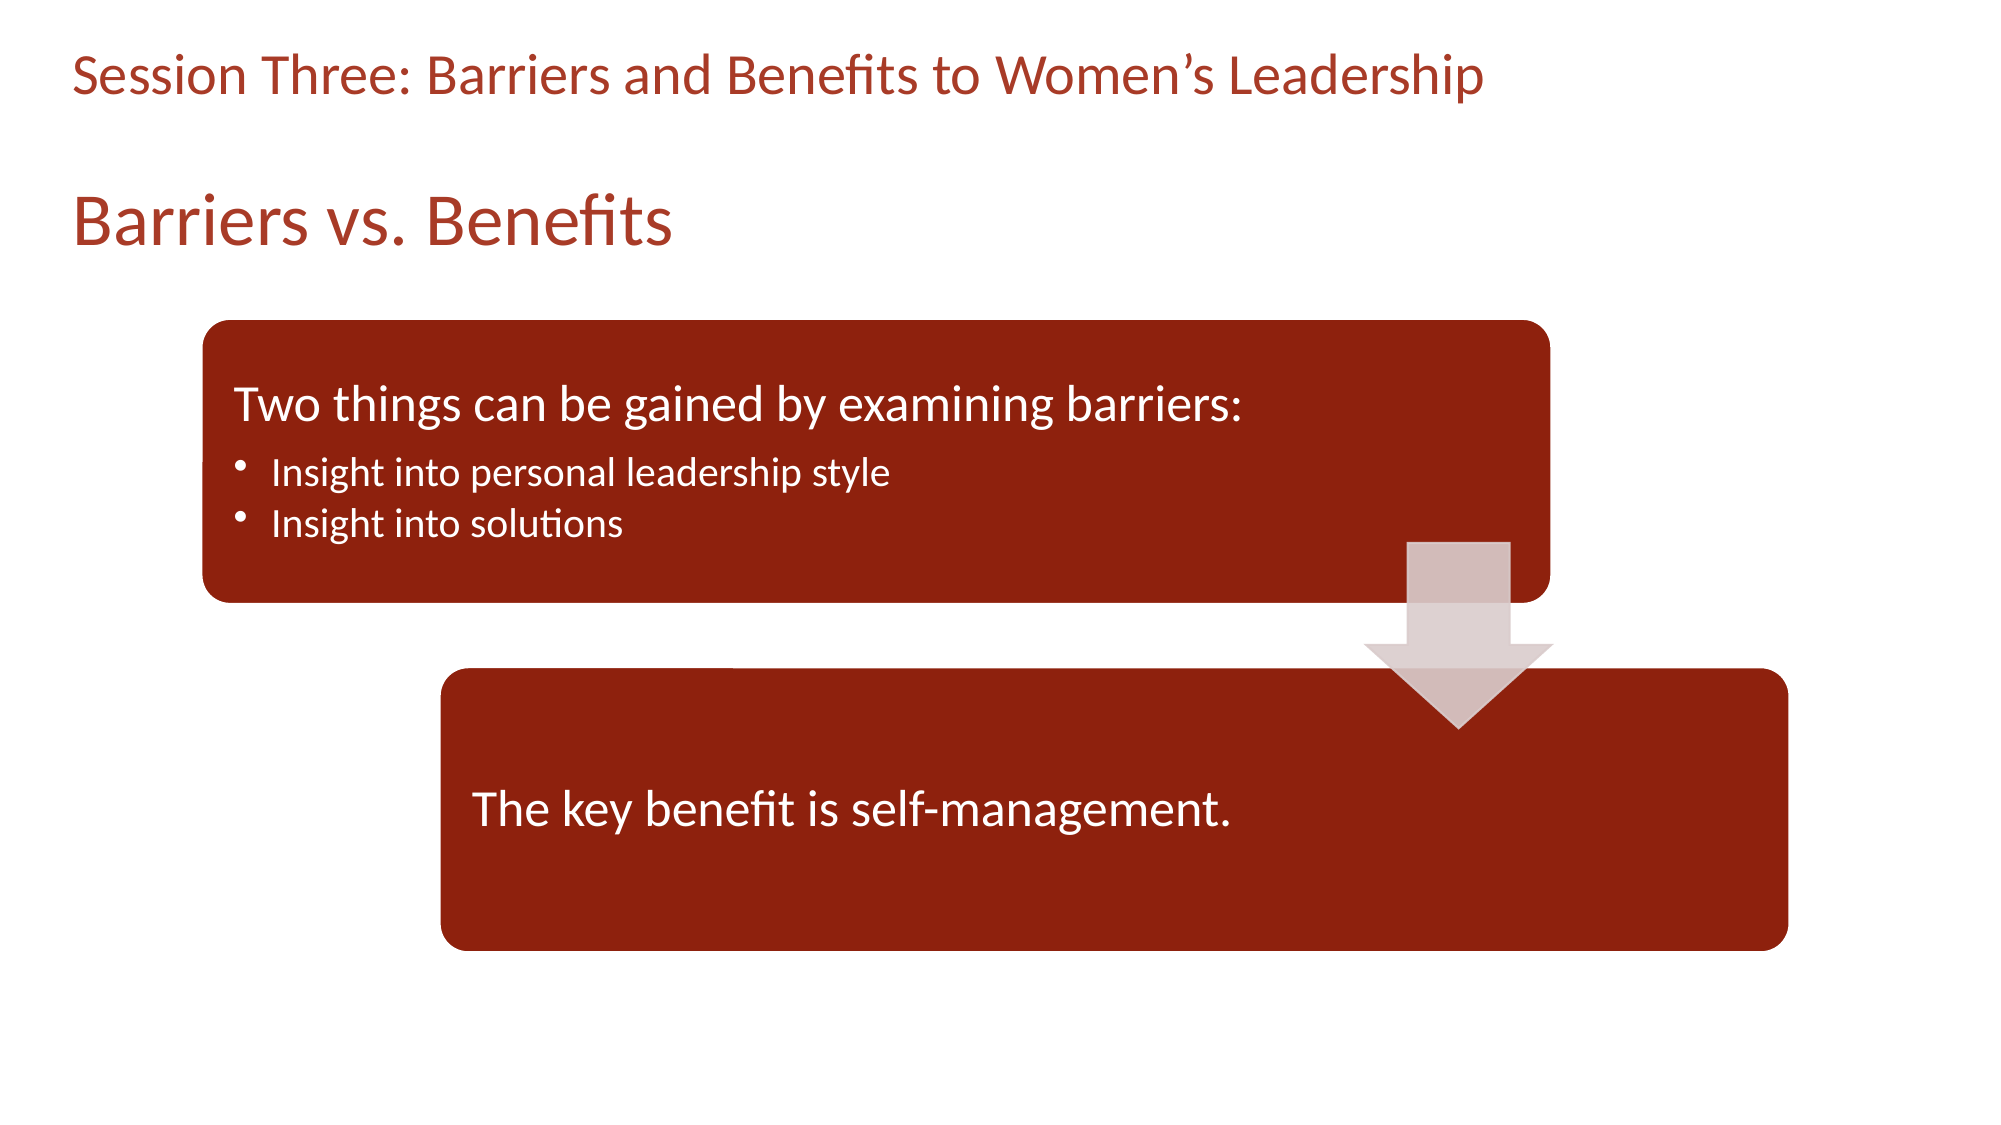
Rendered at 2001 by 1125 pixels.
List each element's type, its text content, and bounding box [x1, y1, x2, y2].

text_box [201, 318, 1790, 953]
list Barriers vs. Benefits [57, 172, 1934, 270]
title Session Three: Barriers and Benefits to Women’s Leadership [57, 36, 1934, 124]
